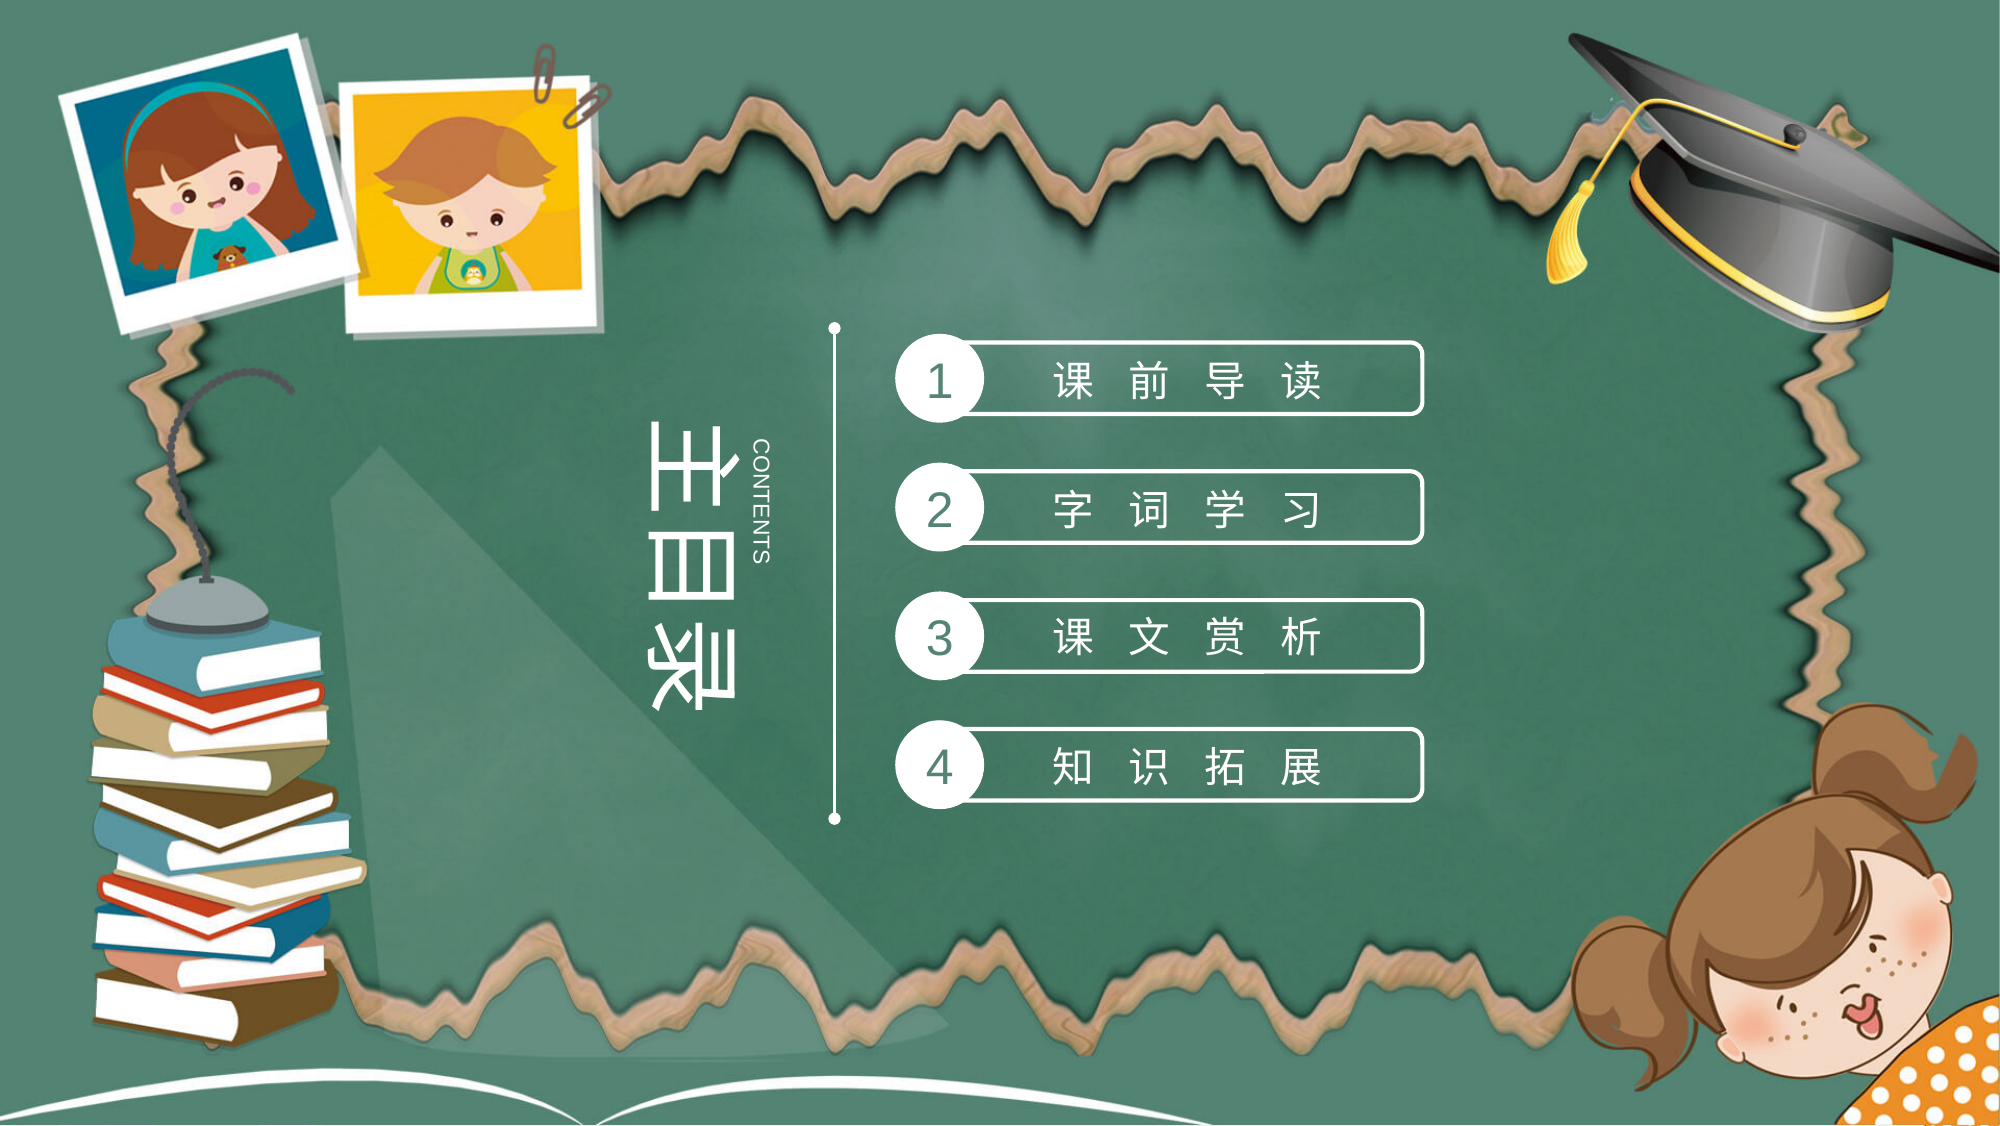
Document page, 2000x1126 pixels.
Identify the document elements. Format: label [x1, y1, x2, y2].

text_box [895, 462, 1423, 552]
text_box [895, 719, 1423, 810]
picture [0, 0, 2000, 1126]
text_box [895, 591, 1423, 681]
text_box [895, 333, 1423, 423]
